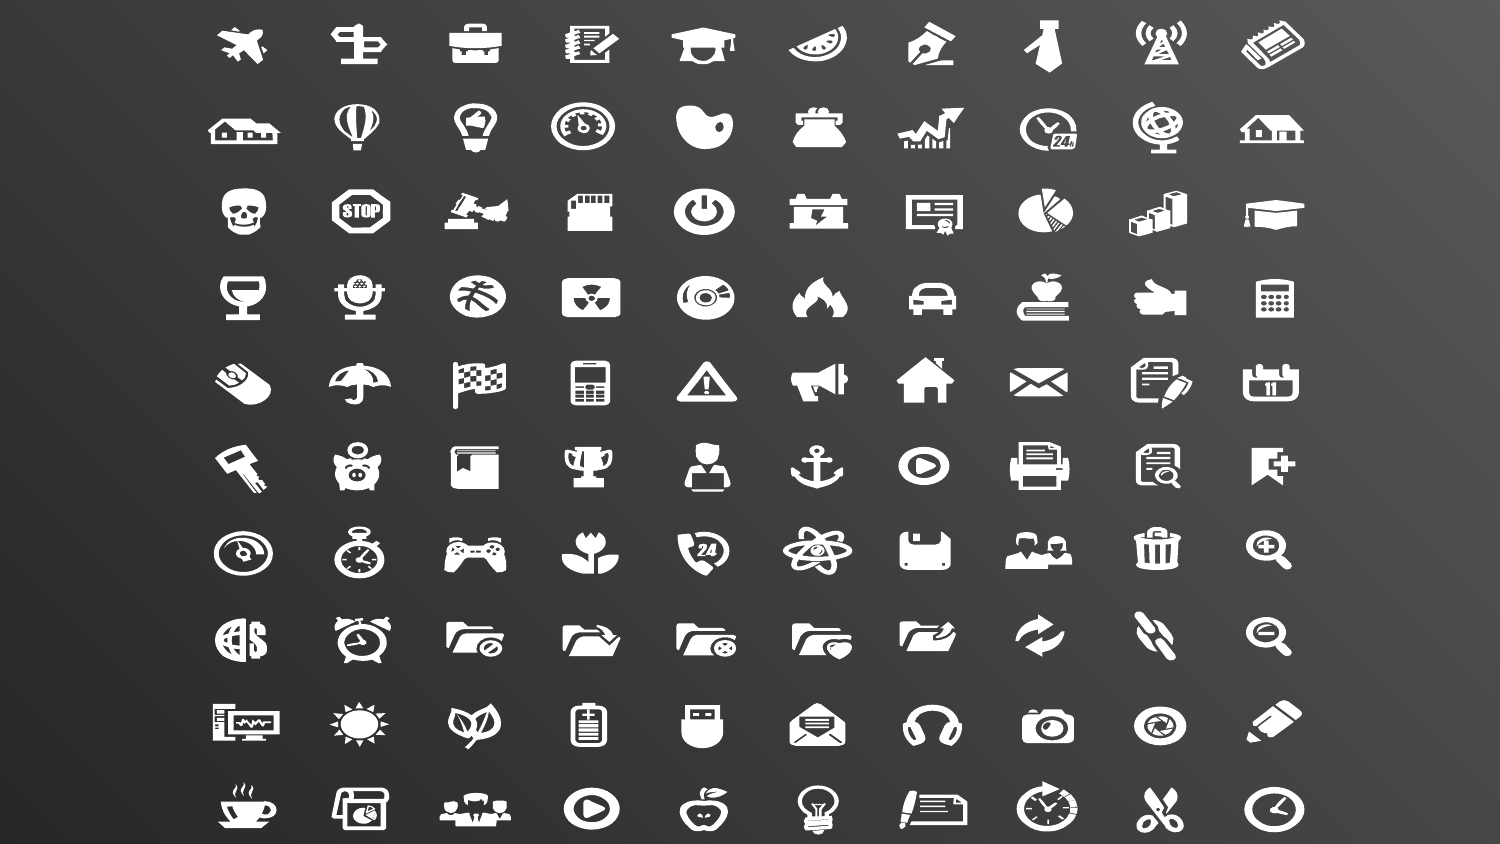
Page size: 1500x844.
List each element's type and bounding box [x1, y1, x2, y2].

text_box [1136, 814, 1159, 833]
text_box [1242, 363, 1299, 402]
text_box [1152, 620, 1174, 646]
text_box [1273, 455, 1296, 472]
text_box [1130, 357, 1179, 403]
text_box [1244, 786, 1305, 833]
text_box [333, 704, 386, 745]
text_box [330, 23, 388, 65]
text_box [207, 118, 281, 145]
text_box [681, 705, 724, 749]
text_box [333, 442, 382, 491]
text_box [334, 275, 385, 320]
text_box [792, 623, 841, 651]
text_box [331, 787, 390, 831]
text_box [1145, 25, 1154, 42]
text_box [248, 785, 254, 799]
text_box [334, 616, 387, 664]
text_box [454, 103, 498, 136]
text_box [1018, 188, 1074, 233]
text_box [695, 442, 720, 465]
text_box [449, 23, 502, 63]
text_box [683, 634, 737, 656]
text_box [240, 782, 246, 797]
text_box [1016, 532, 1038, 546]
text_box [898, 446, 950, 486]
text_box [1246, 617, 1292, 657]
text_box [905, 195, 963, 230]
text_box [1016, 781, 1078, 832]
text_box [334, 104, 380, 142]
text_box [676, 623, 726, 651]
text_box [1025, 631, 1065, 657]
text_box [789, 703, 846, 746]
text_box [355, 702, 364, 709]
text_box [924, 135, 930, 149]
text_box [1144, 28, 1179, 65]
text_box [1129, 190, 1188, 237]
text_box [1013, 368, 1065, 384]
text_box [448, 703, 501, 750]
text_box [946, 128, 951, 149]
text_box [1144, 787, 1184, 833]
text_box [936, 218, 954, 236]
text_box [1155, 638, 1176, 661]
text_box [1047, 535, 1067, 551]
text_box [797, 785, 839, 835]
text_box [1132, 101, 1183, 154]
text_box [1134, 611, 1156, 634]
text_box [1005, 551, 1073, 569]
text_box [352, 143, 363, 151]
text_box [1246, 731, 1262, 743]
text_box [217, 801, 277, 829]
text_box [798, 634, 852, 656]
text_box [562, 625, 601, 652]
text_box [449, 275, 506, 318]
text_box [334, 526, 385, 579]
text_box [676, 276, 735, 320]
text_box [899, 790, 918, 829]
text_box [1176, 20, 1187, 46]
text_box [1009, 372, 1027, 393]
text_box [216, 27, 268, 65]
text_box [329, 721, 339, 728]
text_box [444, 537, 507, 573]
text_box [1136, 626, 1158, 652]
text_box [215, 618, 246, 662]
text_box [463, 792, 489, 806]
text_box [563, 787, 620, 830]
text_box [1134, 279, 1187, 316]
text_box [328, 363, 392, 405]
text_box [213, 531, 273, 576]
text_box [1246, 530, 1292, 570]
text_box [899, 621, 956, 652]
text_box [1239, 115, 1304, 144]
text_box [676, 361, 738, 402]
text_box [567, 193, 613, 231]
text_box [221, 188, 267, 235]
text_box [694, 531, 730, 567]
text_box [908, 21, 956, 66]
text_box [673, 188, 735, 235]
text_box [788, 25, 847, 62]
text_box [1133, 527, 1182, 571]
text_box [782, 526, 853, 575]
text_box [568, 624, 621, 657]
text_box [713, 640, 737, 657]
text_box [1051, 372, 1068, 393]
text_box [249, 621, 267, 659]
text_box [896, 357, 955, 403]
text_box [215, 363, 272, 405]
text_box [444, 192, 509, 230]
text_box [1134, 706, 1187, 746]
text_box [1169, 25, 1178, 42]
text_box [570, 702, 608, 747]
text_box [1009, 442, 1070, 490]
text_box [439, 800, 511, 827]
text_box [1135, 20, 1147, 46]
text_box [789, 193, 849, 229]
text_box [331, 189, 391, 234]
text_box [902, 704, 962, 746]
text_box [790, 363, 836, 402]
text_box [570, 360, 611, 406]
text_box [1022, 709, 1074, 744]
text_box [1023, 20, 1063, 73]
text_box [462, 138, 489, 153]
text_box [1135, 443, 1181, 486]
text_box [232, 784, 238, 798]
text_box [380, 721, 390, 727]
text_box [220, 276, 267, 307]
text_box [792, 107, 847, 148]
text_box [897, 107, 965, 142]
text_box [1243, 200, 1305, 230]
text_box [564, 446, 613, 488]
text_box [909, 794, 968, 826]
text_box [1252, 700, 1302, 738]
text_box [838, 363, 849, 395]
text_box [1019, 108, 1077, 151]
text_box [677, 533, 714, 576]
text_box [598, 554, 619, 574]
text_box [1154, 467, 1181, 489]
text_box [450, 446, 499, 489]
text_box [899, 531, 951, 570]
text_box [709, 464, 731, 488]
text_box [453, 361, 506, 410]
text_box [561, 278, 621, 318]
text_box [212, 703, 236, 741]
text_box [790, 445, 844, 489]
text_box [826, 642, 852, 660]
text_box [370, 616, 391, 631]
text_box [932, 138, 937, 149]
text_box [1241, 20, 1305, 70]
text_box [479, 640, 503, 657]
text_box [684, 464, 707, 488]
text_box [1251, 447, 1284, 486]
text_box [226, 290, 261, 321]
text_box [228, 711, 280, 741]
text_box [1161, 375, 1193, 409]
text_box [356, 740, 364, 747]
text_box [561, 532, 606, 574]
text_box [215, 444, 268, 494]
text_box [1013, 383, 1064, 397]
text_box [1255, 279, 1294, 318]
text_box [671, 27, 736, 65]
text_box [792, 277, 848, 318]
text_box [679, 787, 729, 832]
text_box [1015, 614, 1054, 642]
text_box [939, 140, 944, 149]
text_box [565, 25, 620, 63]
text_box [909, 282, 957, 315]
text_box [452, 633, 505, 653]
text_box [676, 105, 733, 150]
text_box [446, 621, 494, 649]
text_box [551, 102, 616, 151]
text_box [1016, 273, 1069, 321]
